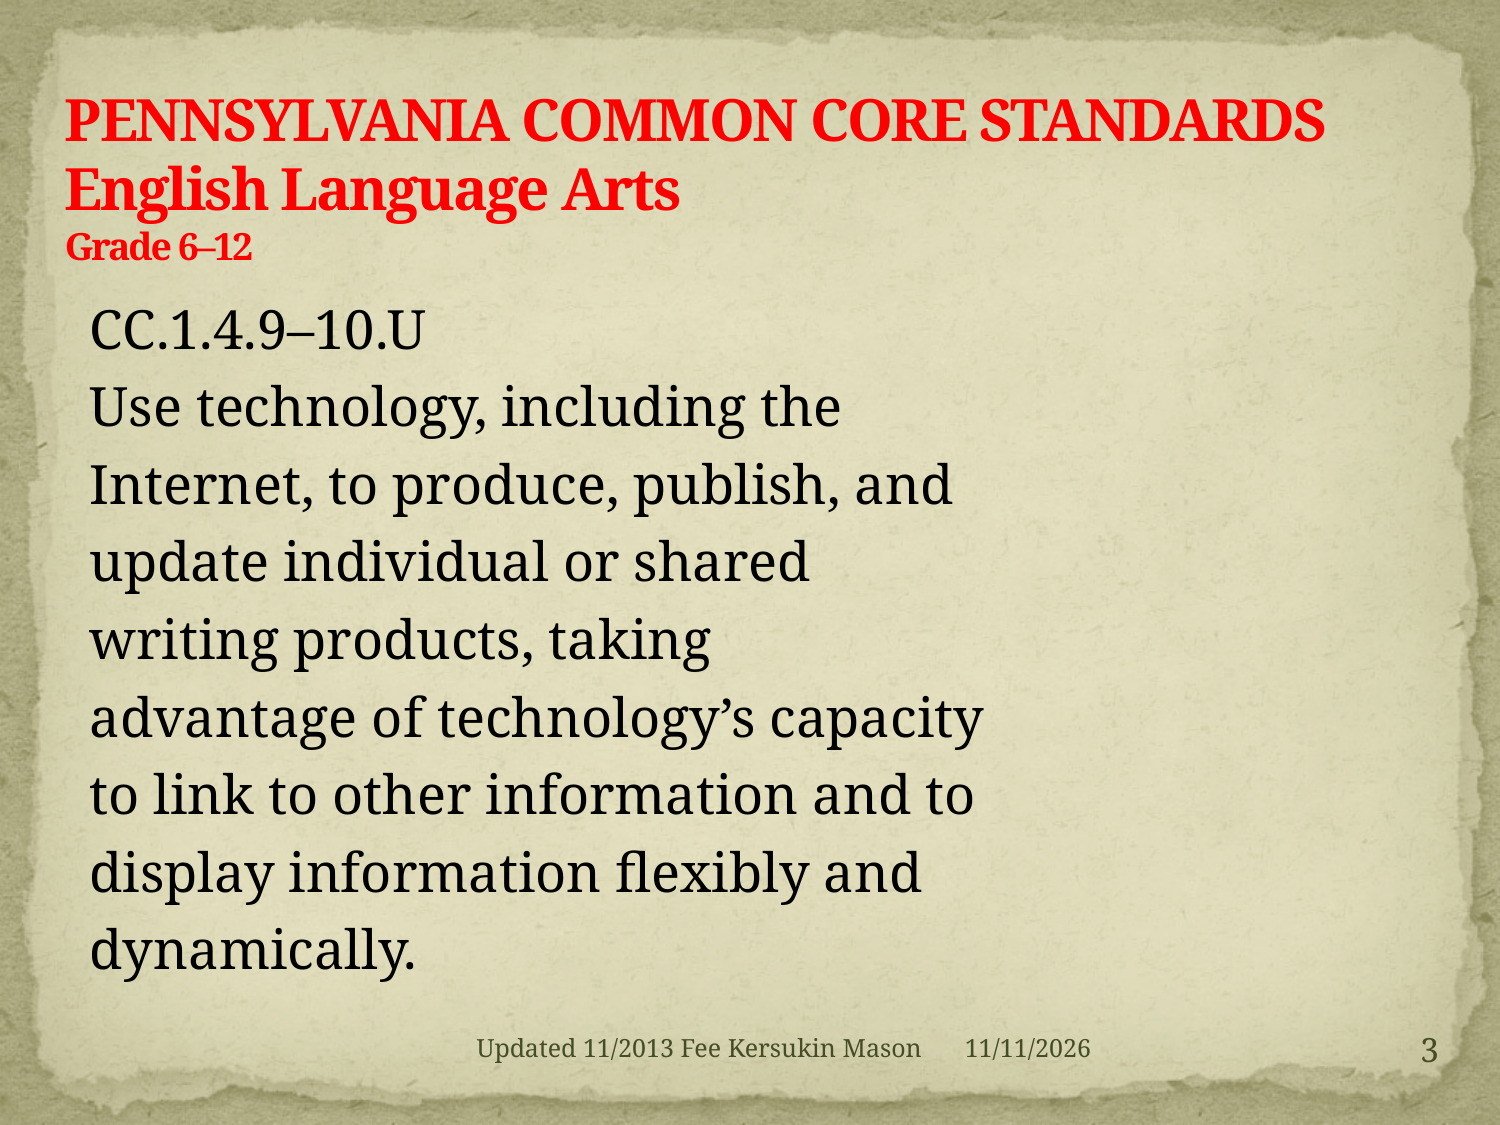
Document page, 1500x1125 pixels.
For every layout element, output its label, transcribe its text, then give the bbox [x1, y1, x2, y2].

footer Updated 11/2013 Fee Kersukin Mason [350, 1017, 938, 1081]
list CC.1.4.9–10.U Use technology, including the Internet, to produce, publish, and update individual or shared writing products, taking advantage of technology’s capacity to link to other information and to display information flexibly and dynamically. [75, 287, 1425, 1000]
slide_number 3 [1379, 1014, 1480, 1089]
title PENNSYLVANIA COMMON CORE STANDARDS English Language Arts Grade 6–12 [49, 24, 1425, 275]
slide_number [950, 1017, 1375, 1081]
